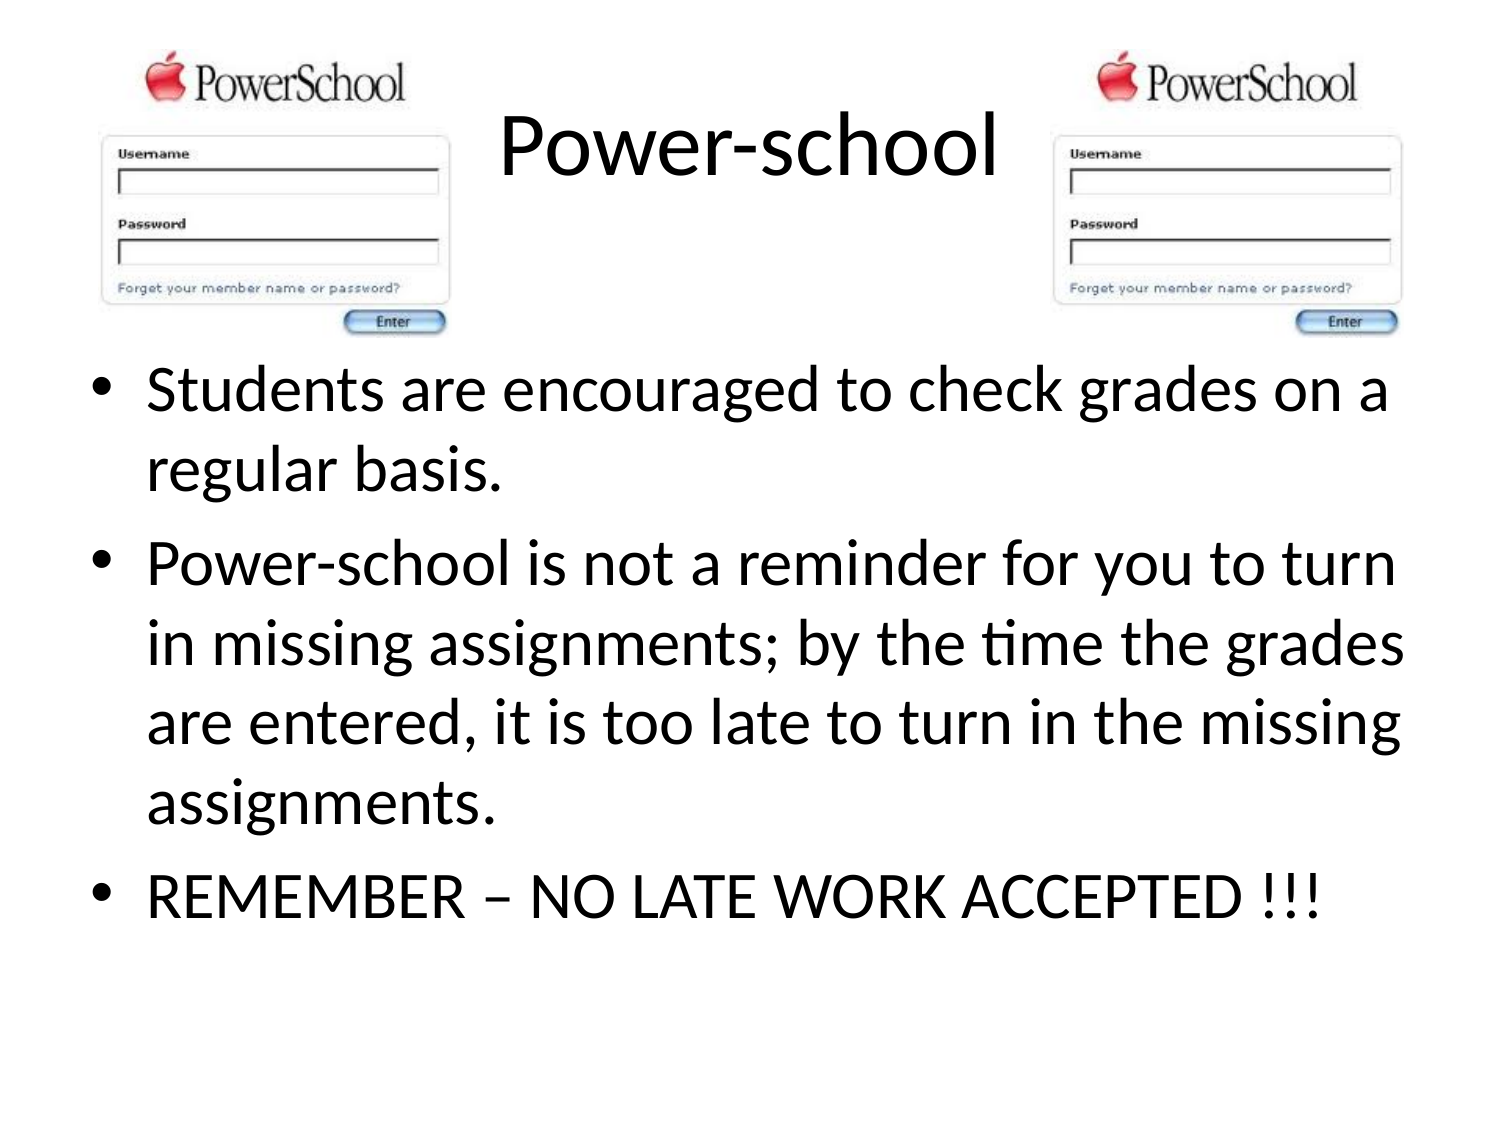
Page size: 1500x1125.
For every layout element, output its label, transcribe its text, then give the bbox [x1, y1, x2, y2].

list Students are encouraged to check grades on a regular basis. Power-school is not a reminder for you to turn in missing assignments; by the time the grades are entered, it is too late to turn in the missing assignments. REMEMBER – NO LATE WORK ACCEPTED !!! [75, 337, 1425, 1000]
title Power-school [75, 45, 1425, 233]
picture [1049, 49, 1404, 338]
picture [98, 49, 452, 338]
